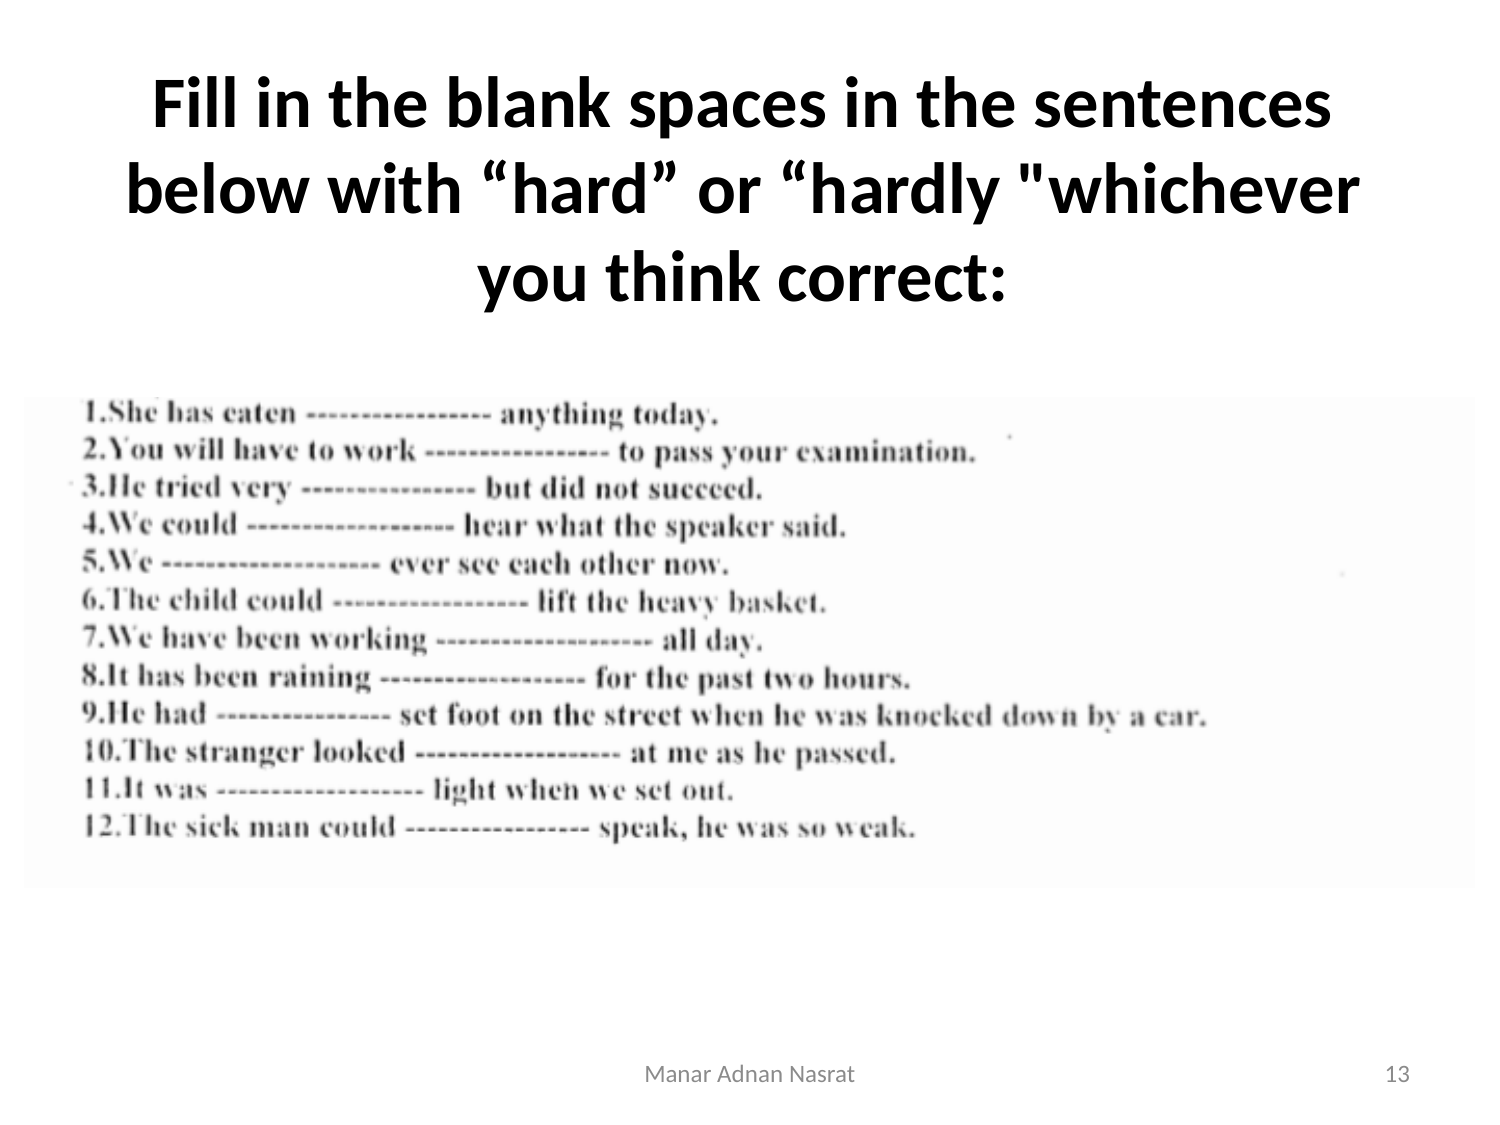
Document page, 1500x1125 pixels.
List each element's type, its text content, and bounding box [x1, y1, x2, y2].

slide_number 13 [1074, 1042, 1425, 1103]
title Fill in the blank spaces in the sentences below with “hard” or “hardly "whichever you think correct: [75, 45, 1413, 325]
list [24, 396, 1476, 888]
footer Manar Adnan Nasrat [512, 1042, 988, 1103]
